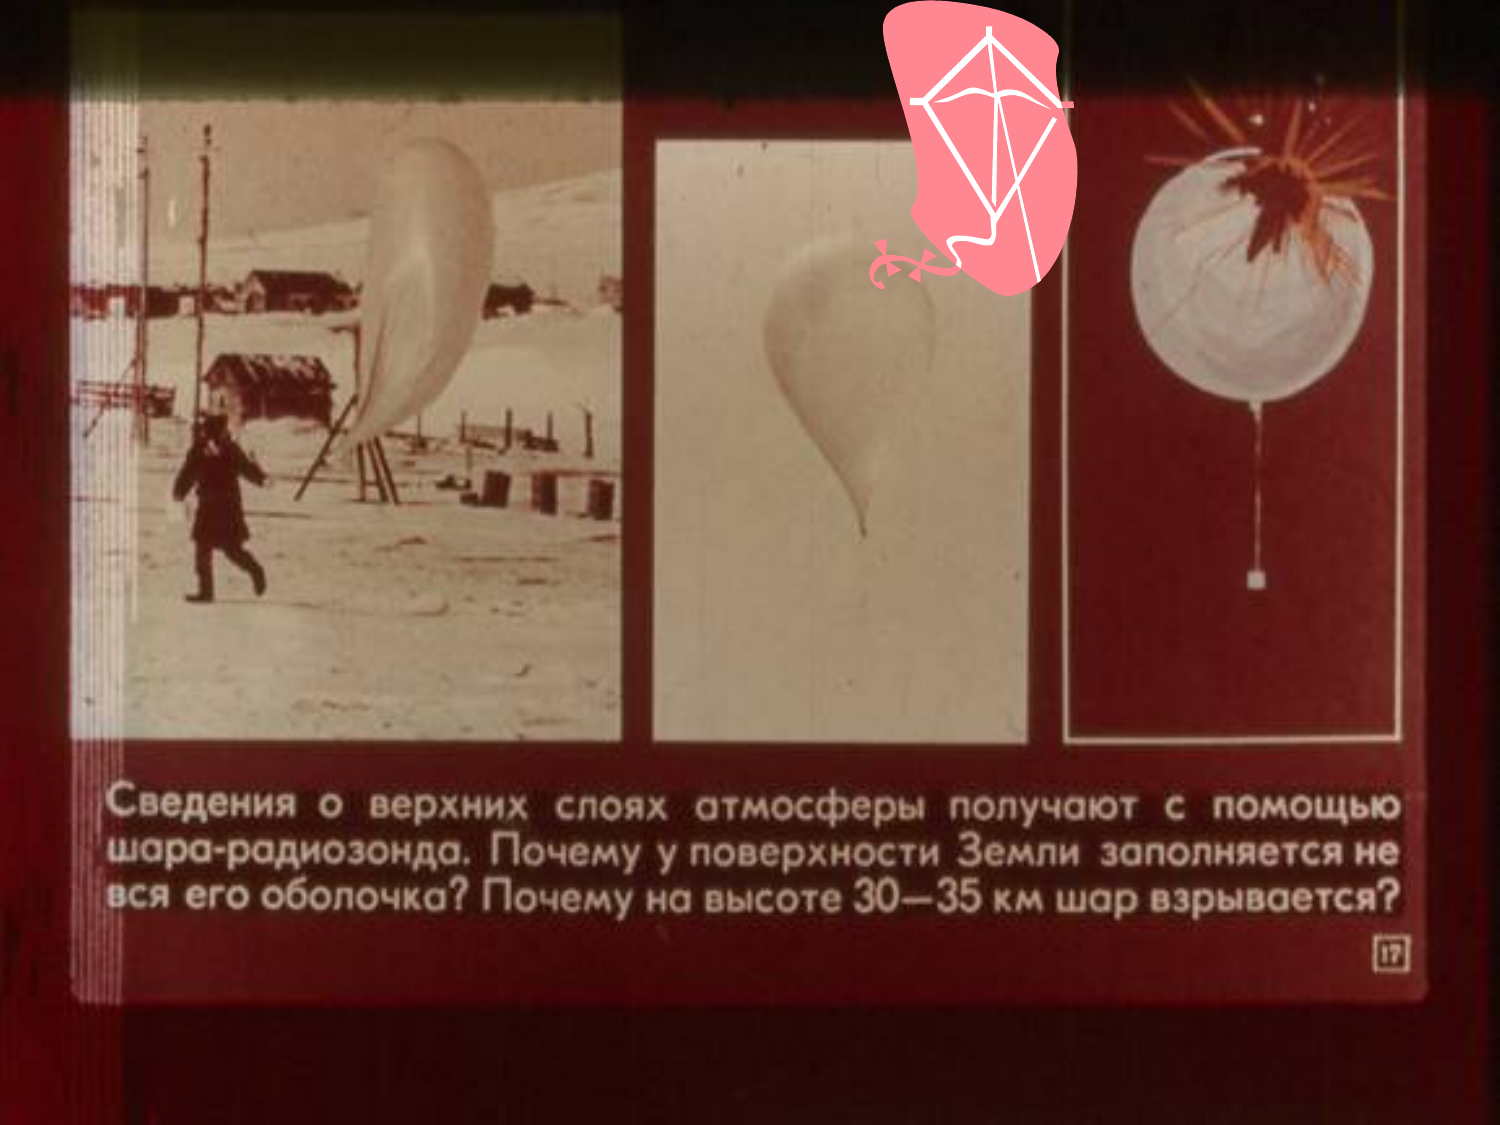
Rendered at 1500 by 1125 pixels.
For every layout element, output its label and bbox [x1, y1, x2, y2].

list [0, 0, 1500, 1125]
picture [866, 0, 1079, 297]
